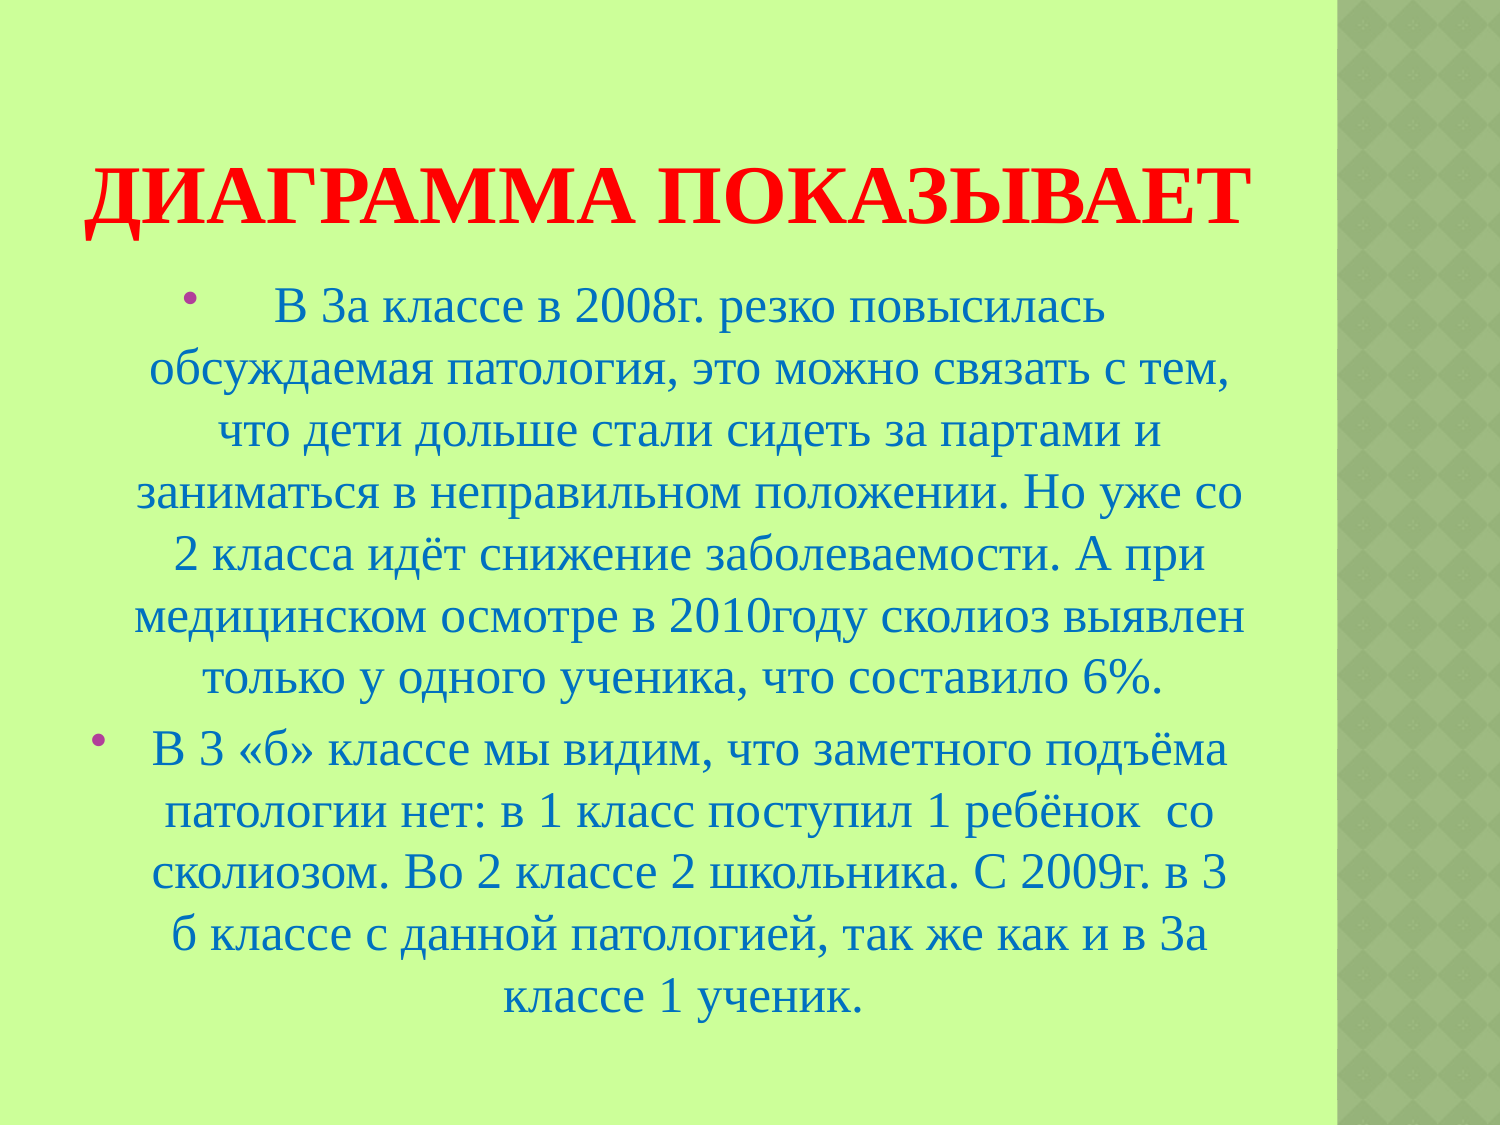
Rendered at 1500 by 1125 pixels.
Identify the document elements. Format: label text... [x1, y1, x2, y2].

list В 3а классе в 2008г. резко повысилась обсуждаемая патология, это можно связать с тем, что дети дольше стали сидеть за партами и заниматься в неправильном положении. Но уже со 2 класса идёт снижение заболеваемости. А при медицинском осмотре в 2010году сколиоз выявлен только у одного ученика, что составило 6%. В 3 «б» классе мы видим, что заметного подъёма патологии нет: в 1 класс поступил 1 ребёнок со сколиозом. Во 2 классе 2 школьника. С 2009г. в 3 б классе с данной патологией, так же как и в 3а классе 1 ученик. [75, 264, 1263, 1059]
title Диаграмма показывает [75, 52, 1263, 240]
